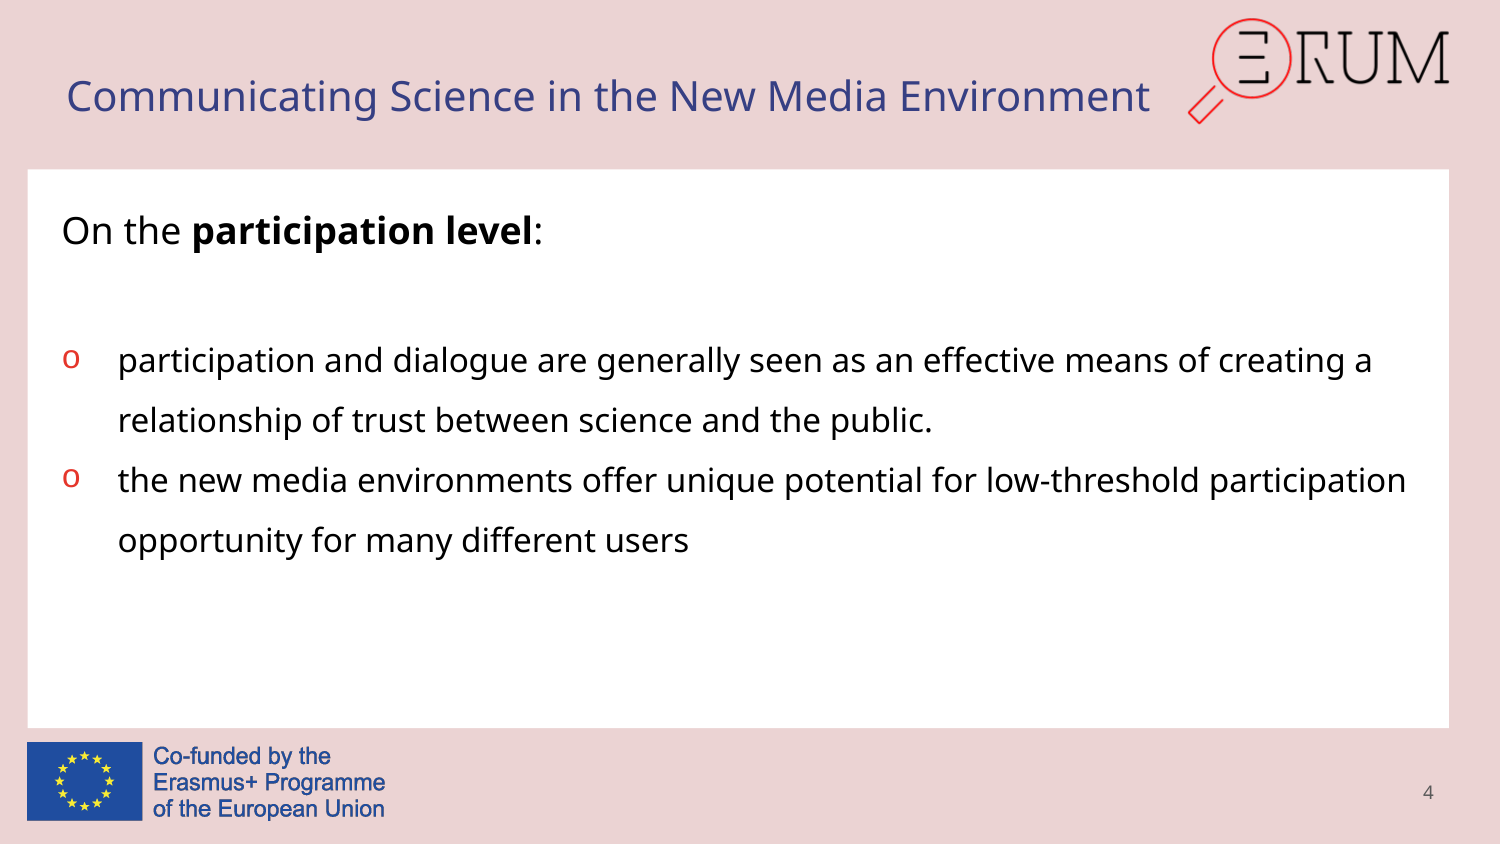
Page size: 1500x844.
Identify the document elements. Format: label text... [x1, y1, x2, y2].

picture [1136, 0, 1500, 137]
title Communicating Science in the New Media Environment [51, 55, 1168, 150]
list On the participation level: participation and dialogue are generally seen as an effective means of creating a relationship of trust between science and the public. the new media environments offer unique potential for low-threshold participation opportunity for many different users [27, 169, 1449, 729]
slide_number 4 [1358, 761, 1449, 826]
picture [27, 742, 385, 821]
